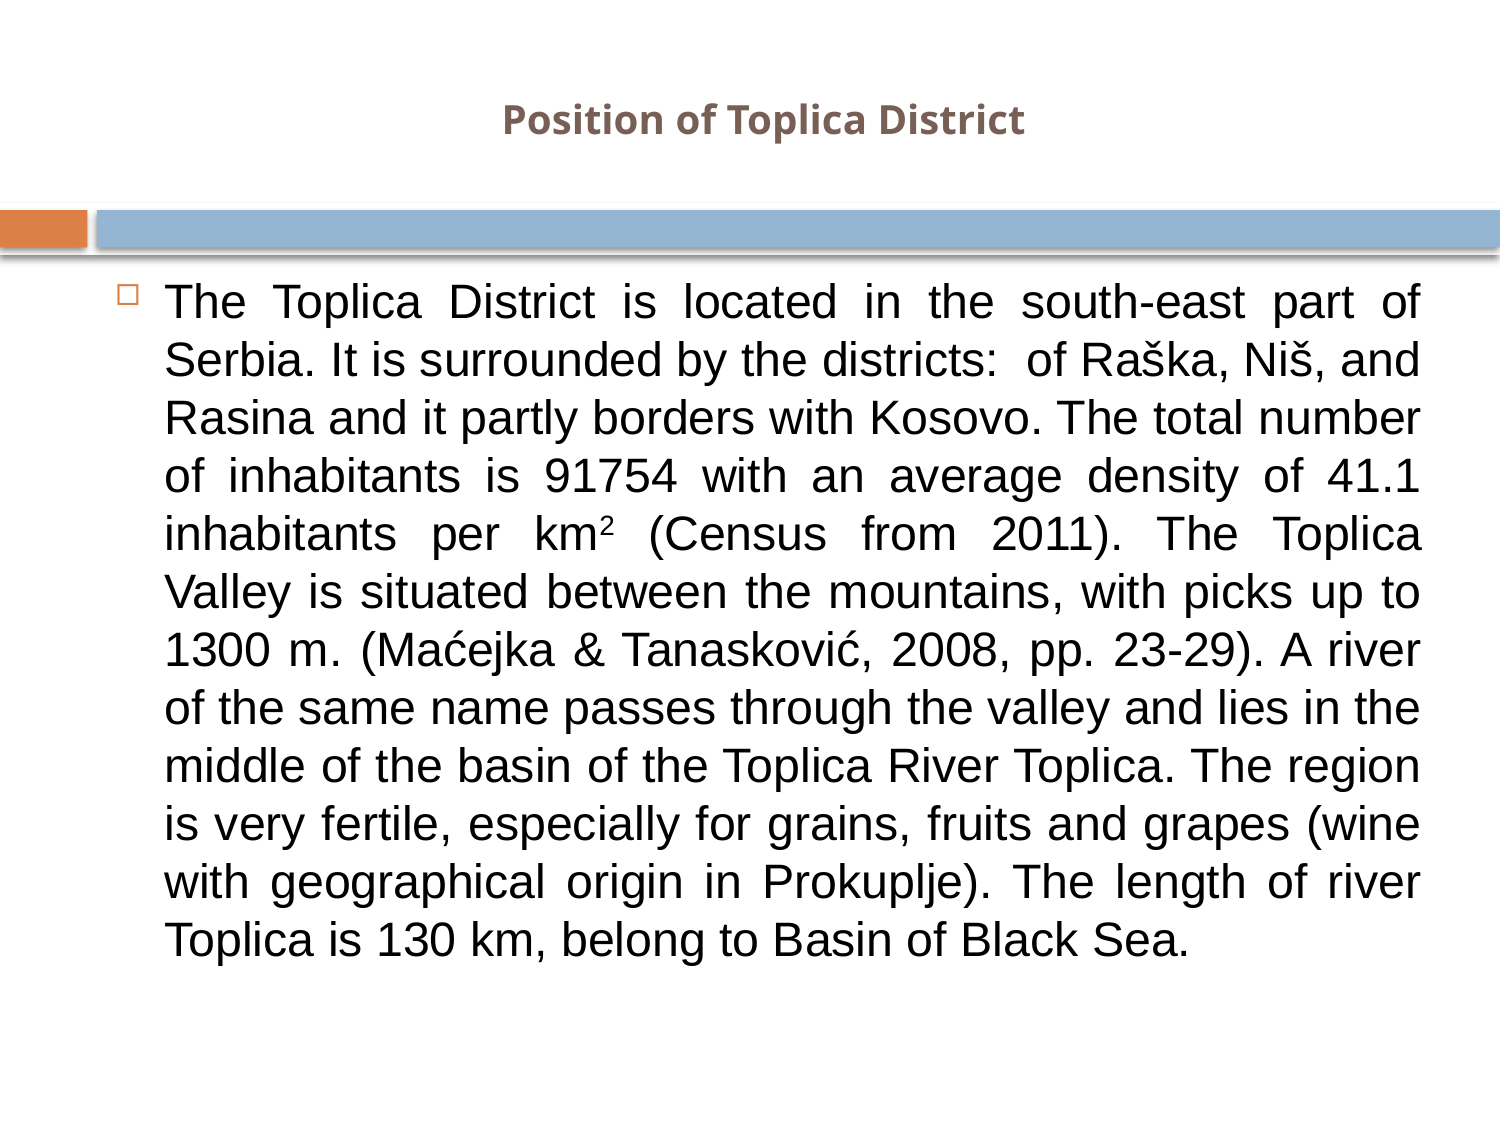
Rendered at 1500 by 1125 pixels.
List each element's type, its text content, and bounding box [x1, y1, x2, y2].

title Position of Toplica District [100, 37, 1438, 200]
list The Toplica District is located in the south-east part of Serbia. It is surrounded by the districts: of Raška, Niš, and Rasina and it partly borders with Kosovo. The total number of inhabitants is 91754 with an average density of 41.1 inhabitants per km2 (Census from 2011). The Toplica Valley is situated between the mountains, with picks up to 1300 m. (Maćejka & Tanasković, 2008, pp. 23-29). A river of the same name passes through the valley and lies in the middle of the basin of the Toplica River Toplica. The region is very fertile, especially for grains, fruits and grapes (wine with geographical origin in Prokuplje). The length of river Toplica is 130 km, belong to Basin of Black Sea. [100, 262, 1438, 1000]
